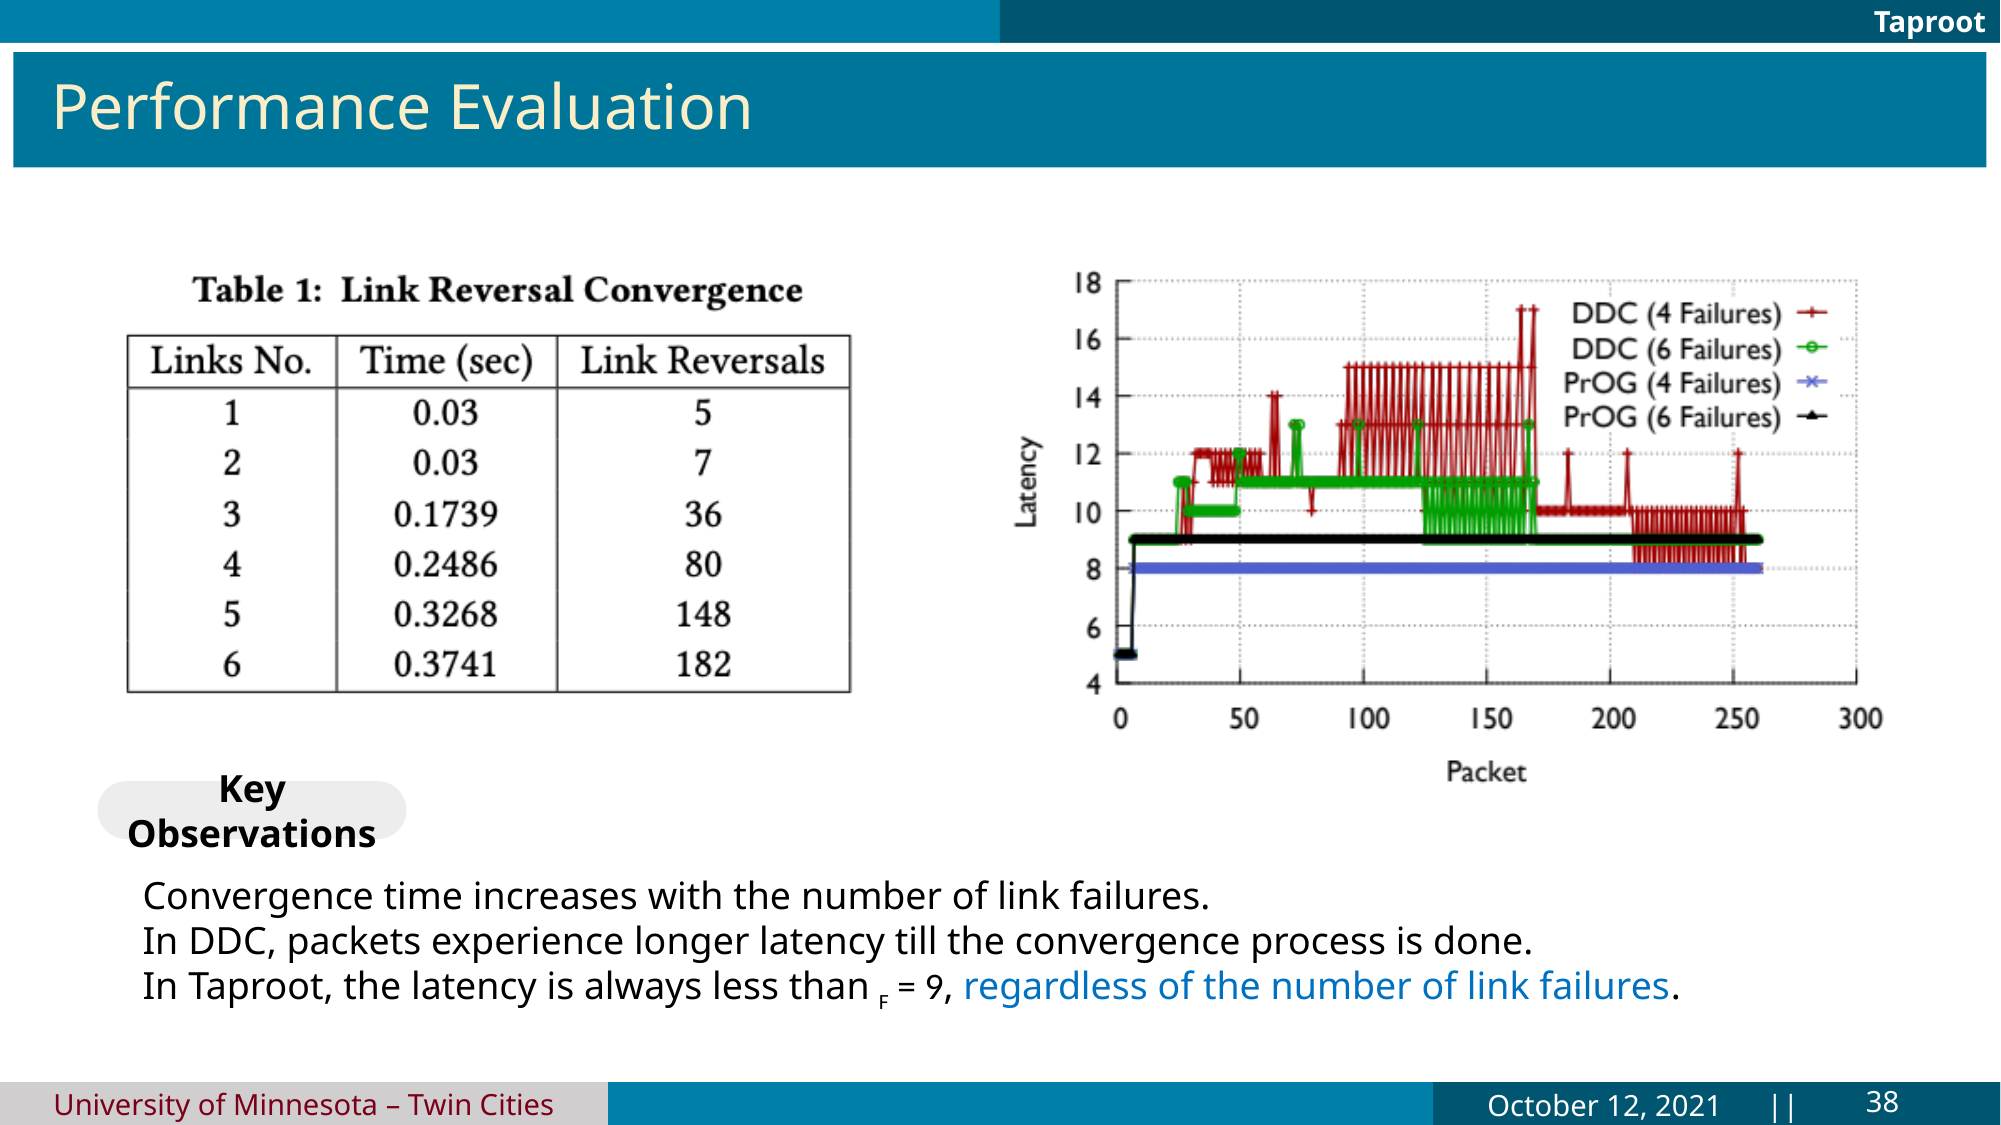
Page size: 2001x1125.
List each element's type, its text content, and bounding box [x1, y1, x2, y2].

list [999, 250, 1898, 789]
title Performance Evaluation [13, 52, 1987, 168]
text_box Key Observations [96, 780, 408, 841]
picture [102, 231, 894, 710]
